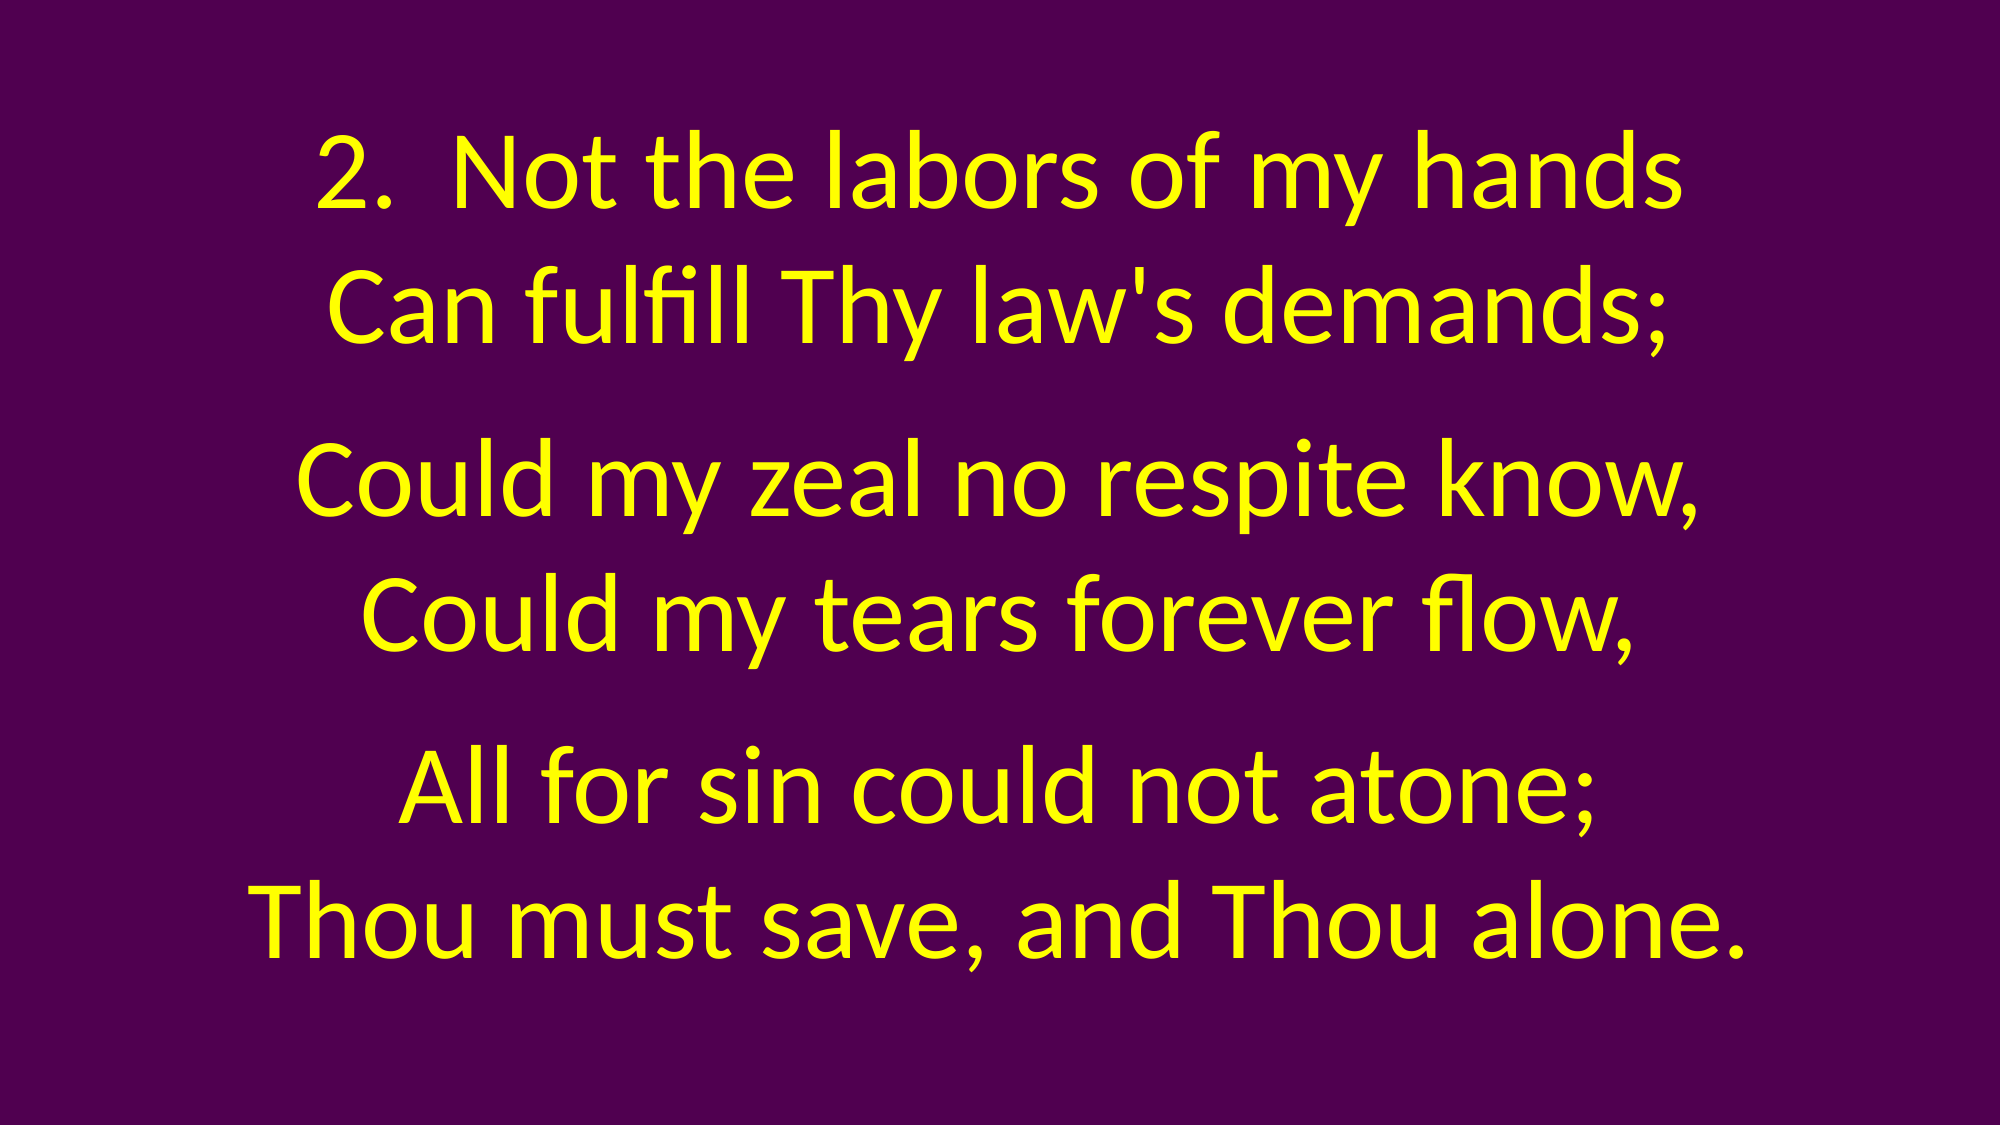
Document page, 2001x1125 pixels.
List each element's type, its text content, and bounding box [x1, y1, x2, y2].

text_box 2. Not the labors of my hands Can fulfill Thy law's demands; Could my zeal no respite know, Could my tears forever flow, All for sin could not atone; Thou must save, and Thou alone. [0, 88, 2000, 989]
